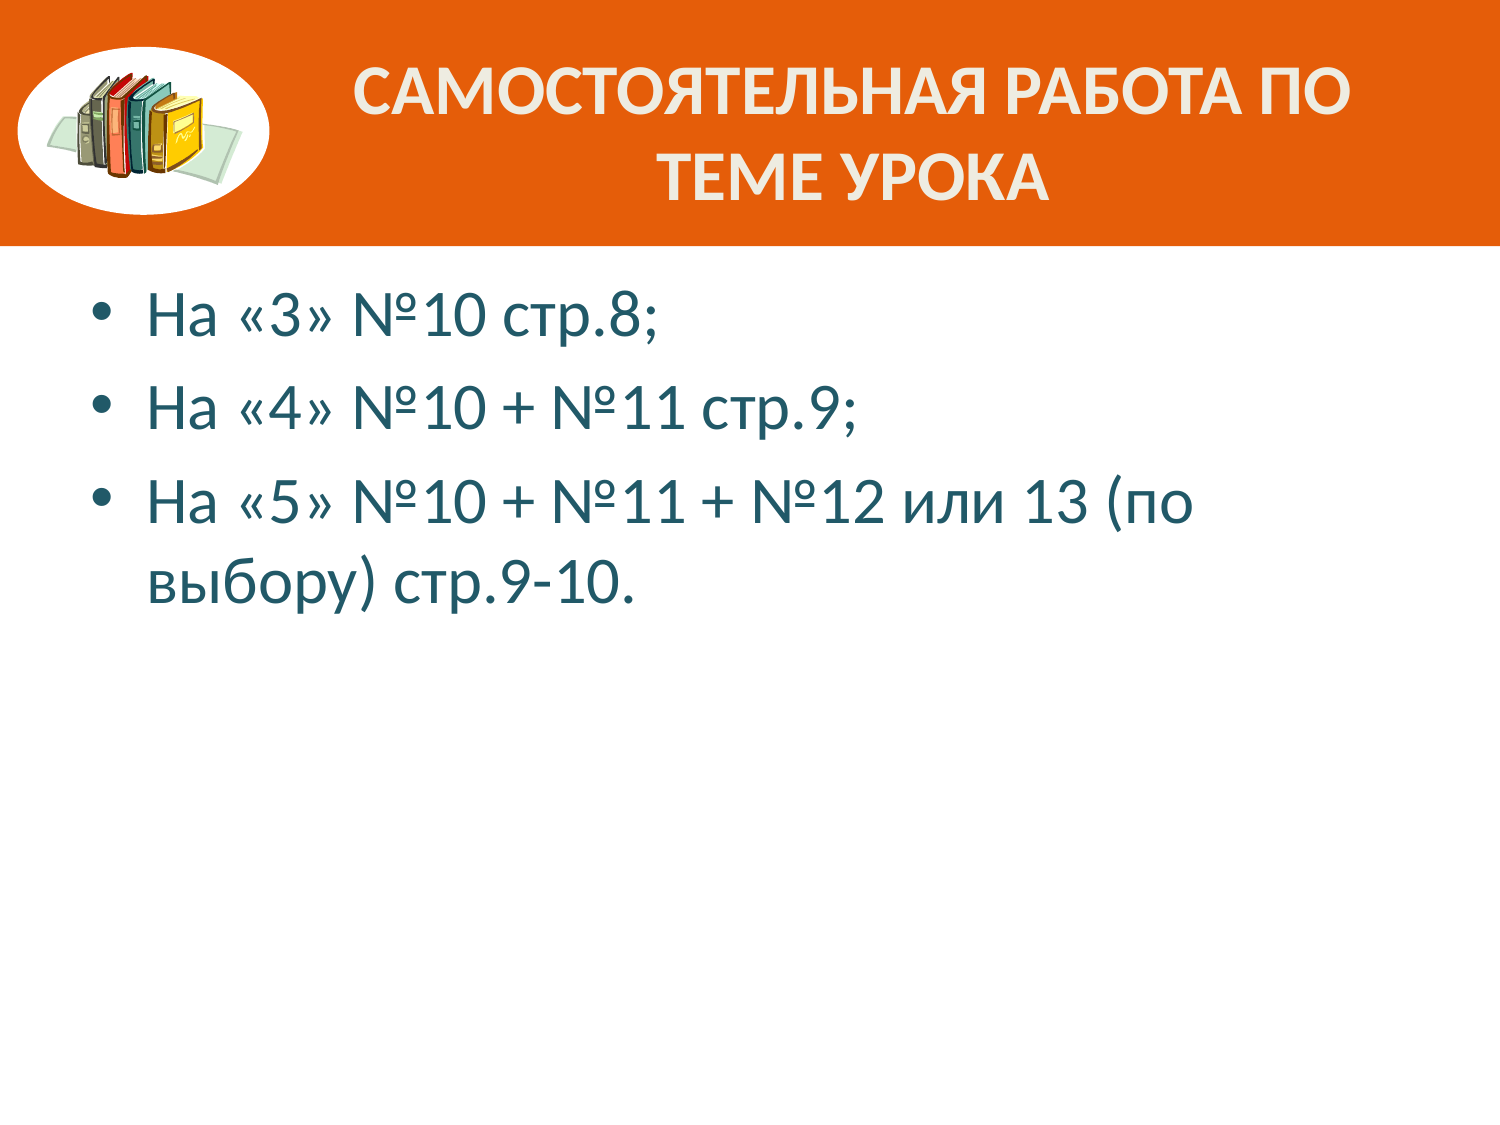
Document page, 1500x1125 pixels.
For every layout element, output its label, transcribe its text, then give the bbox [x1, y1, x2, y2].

list На «3» №10 стр.8; На «4» №10 + №11 стр.9; На «5» №10 + №11 + №12 или 13 (по выбору) стр.9-10. [75, 262, 1425, 1005]
title самостоятельная работа по теме урока [281, 35, 1425, 223]
